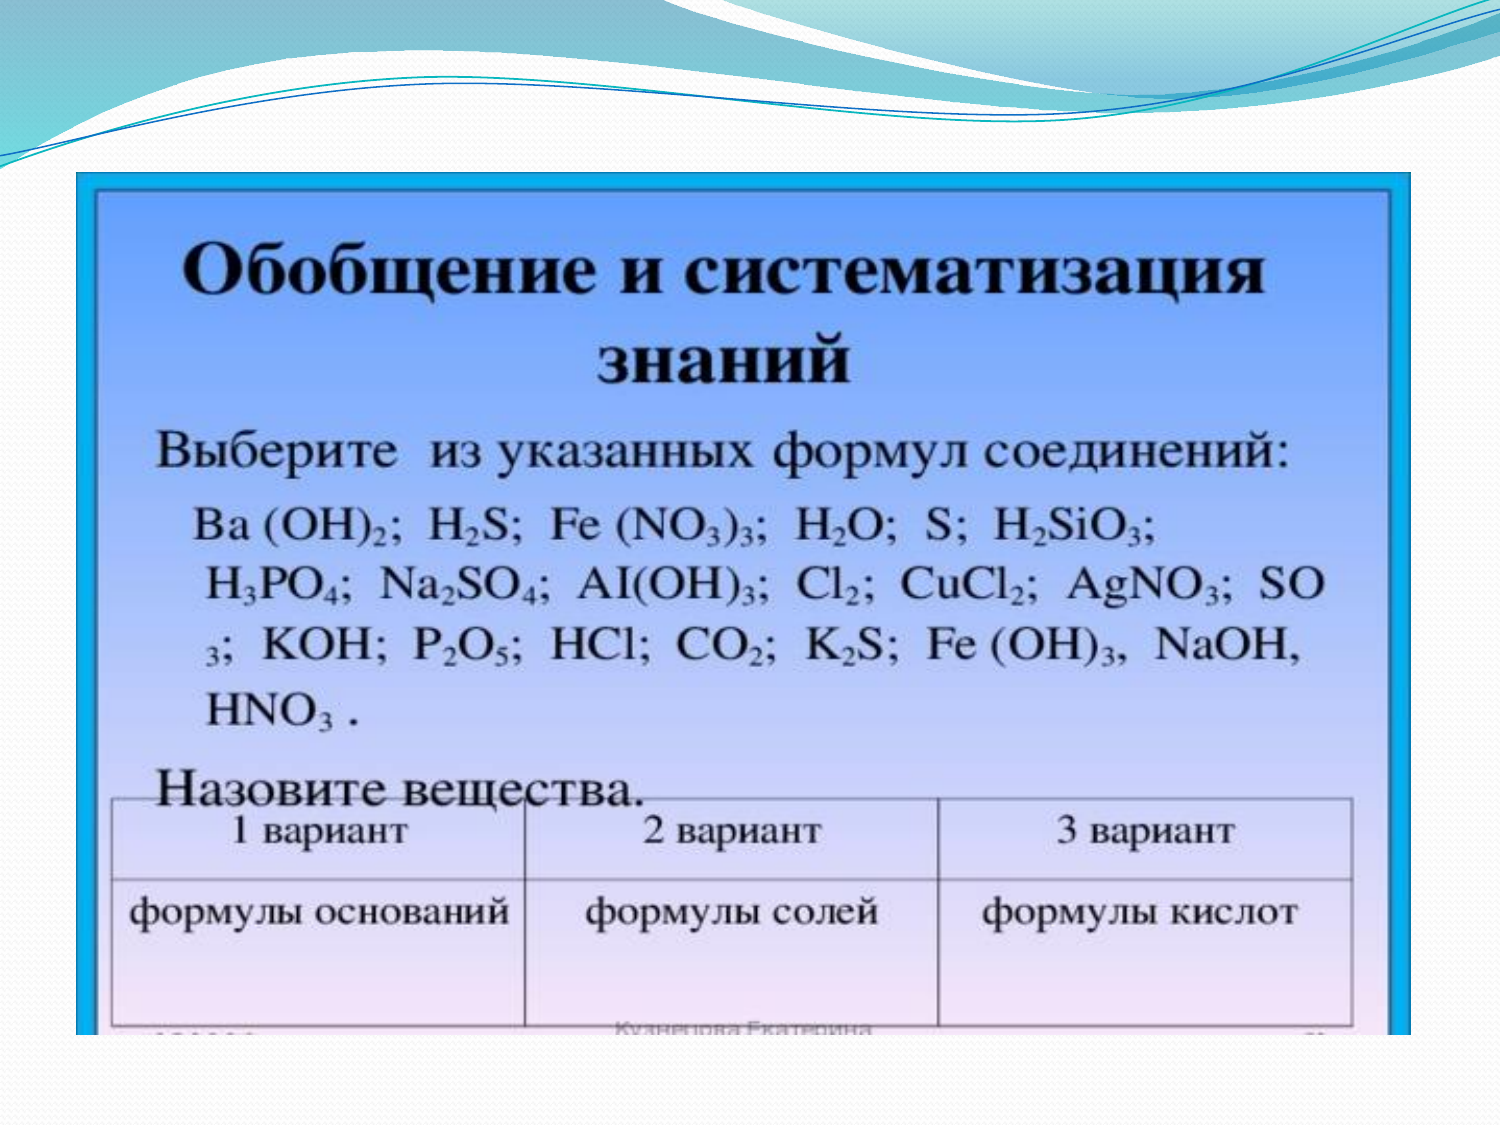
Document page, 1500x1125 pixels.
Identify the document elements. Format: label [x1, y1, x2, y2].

picture [78, 174, 89, 183]
picture [1398, 174, 1408, 184]
picture [92, 186, 1394, 1036]
